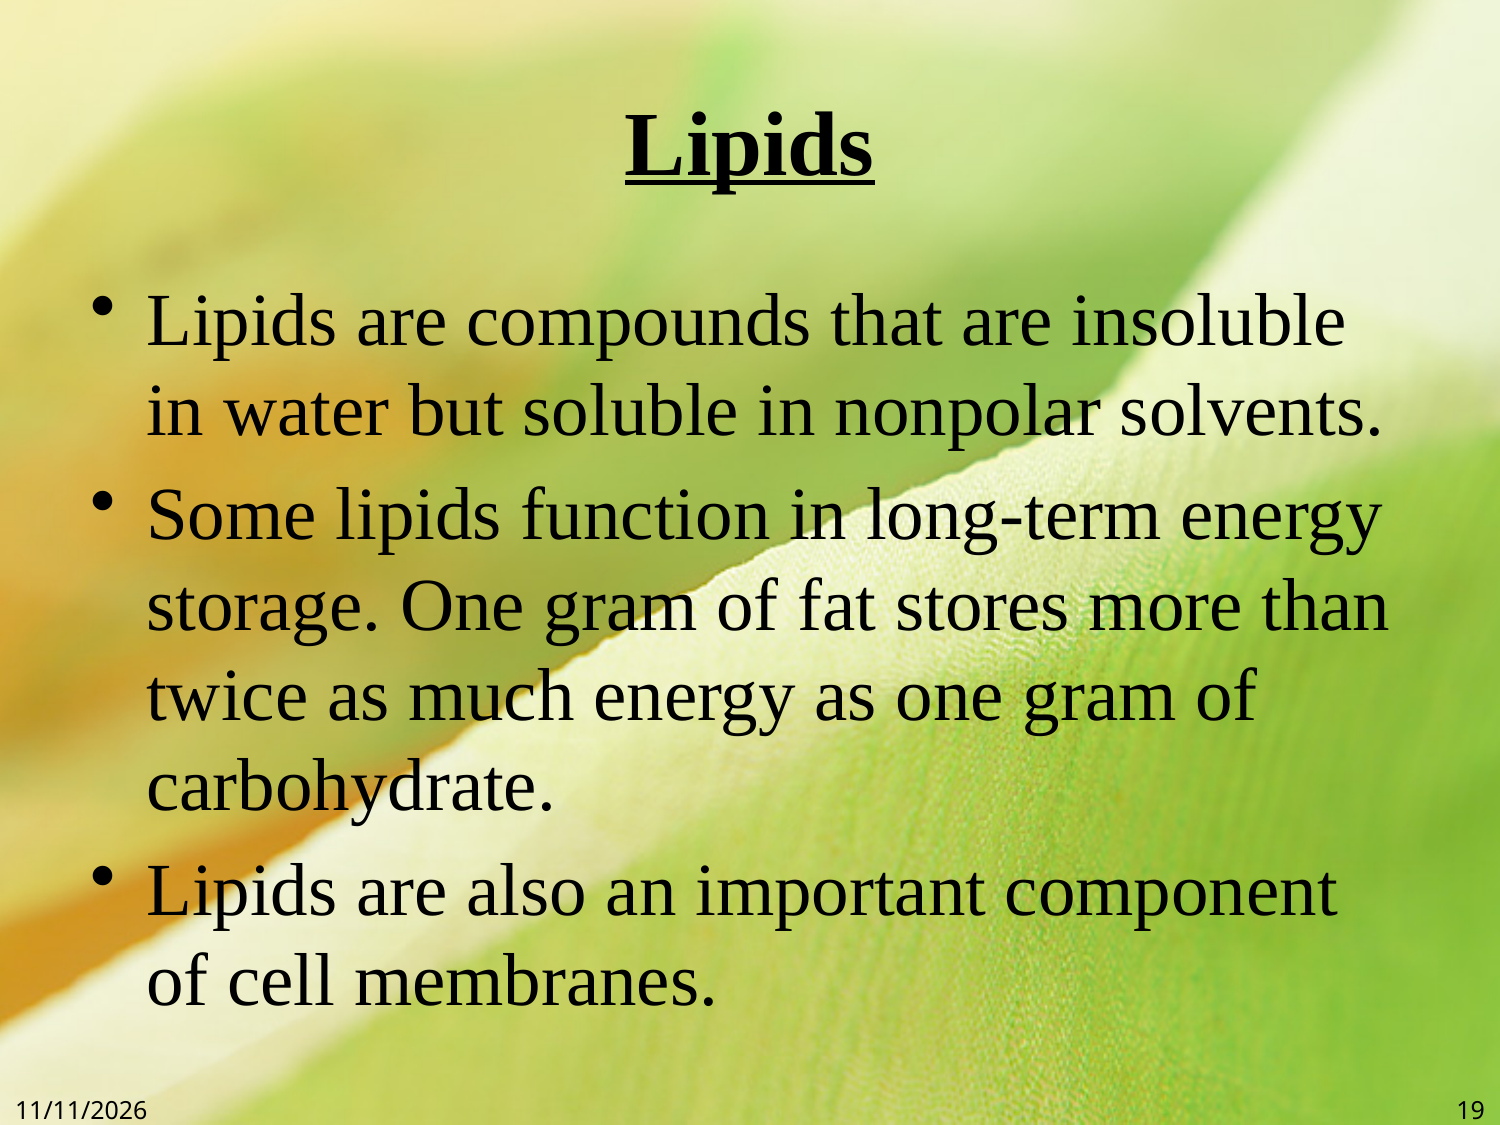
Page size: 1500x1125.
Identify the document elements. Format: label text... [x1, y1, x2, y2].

list Lipids are compounds that are insoluble in water but soluble in nonpolar solvents. Some lipids function in long-term energy storage. One gram of fat stores more than twice as much energy as one gram of carbohydrate. Lipids are also an important component of cell membranes. [74, 262, 1426, 1006]
title Lipids [74, 44, 1426, 233]
slide_number 19 [1324, 1087, 1500, 1125]
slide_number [0, 1087, 351, 1125]
picture [0, 0, 1500, 1125]
